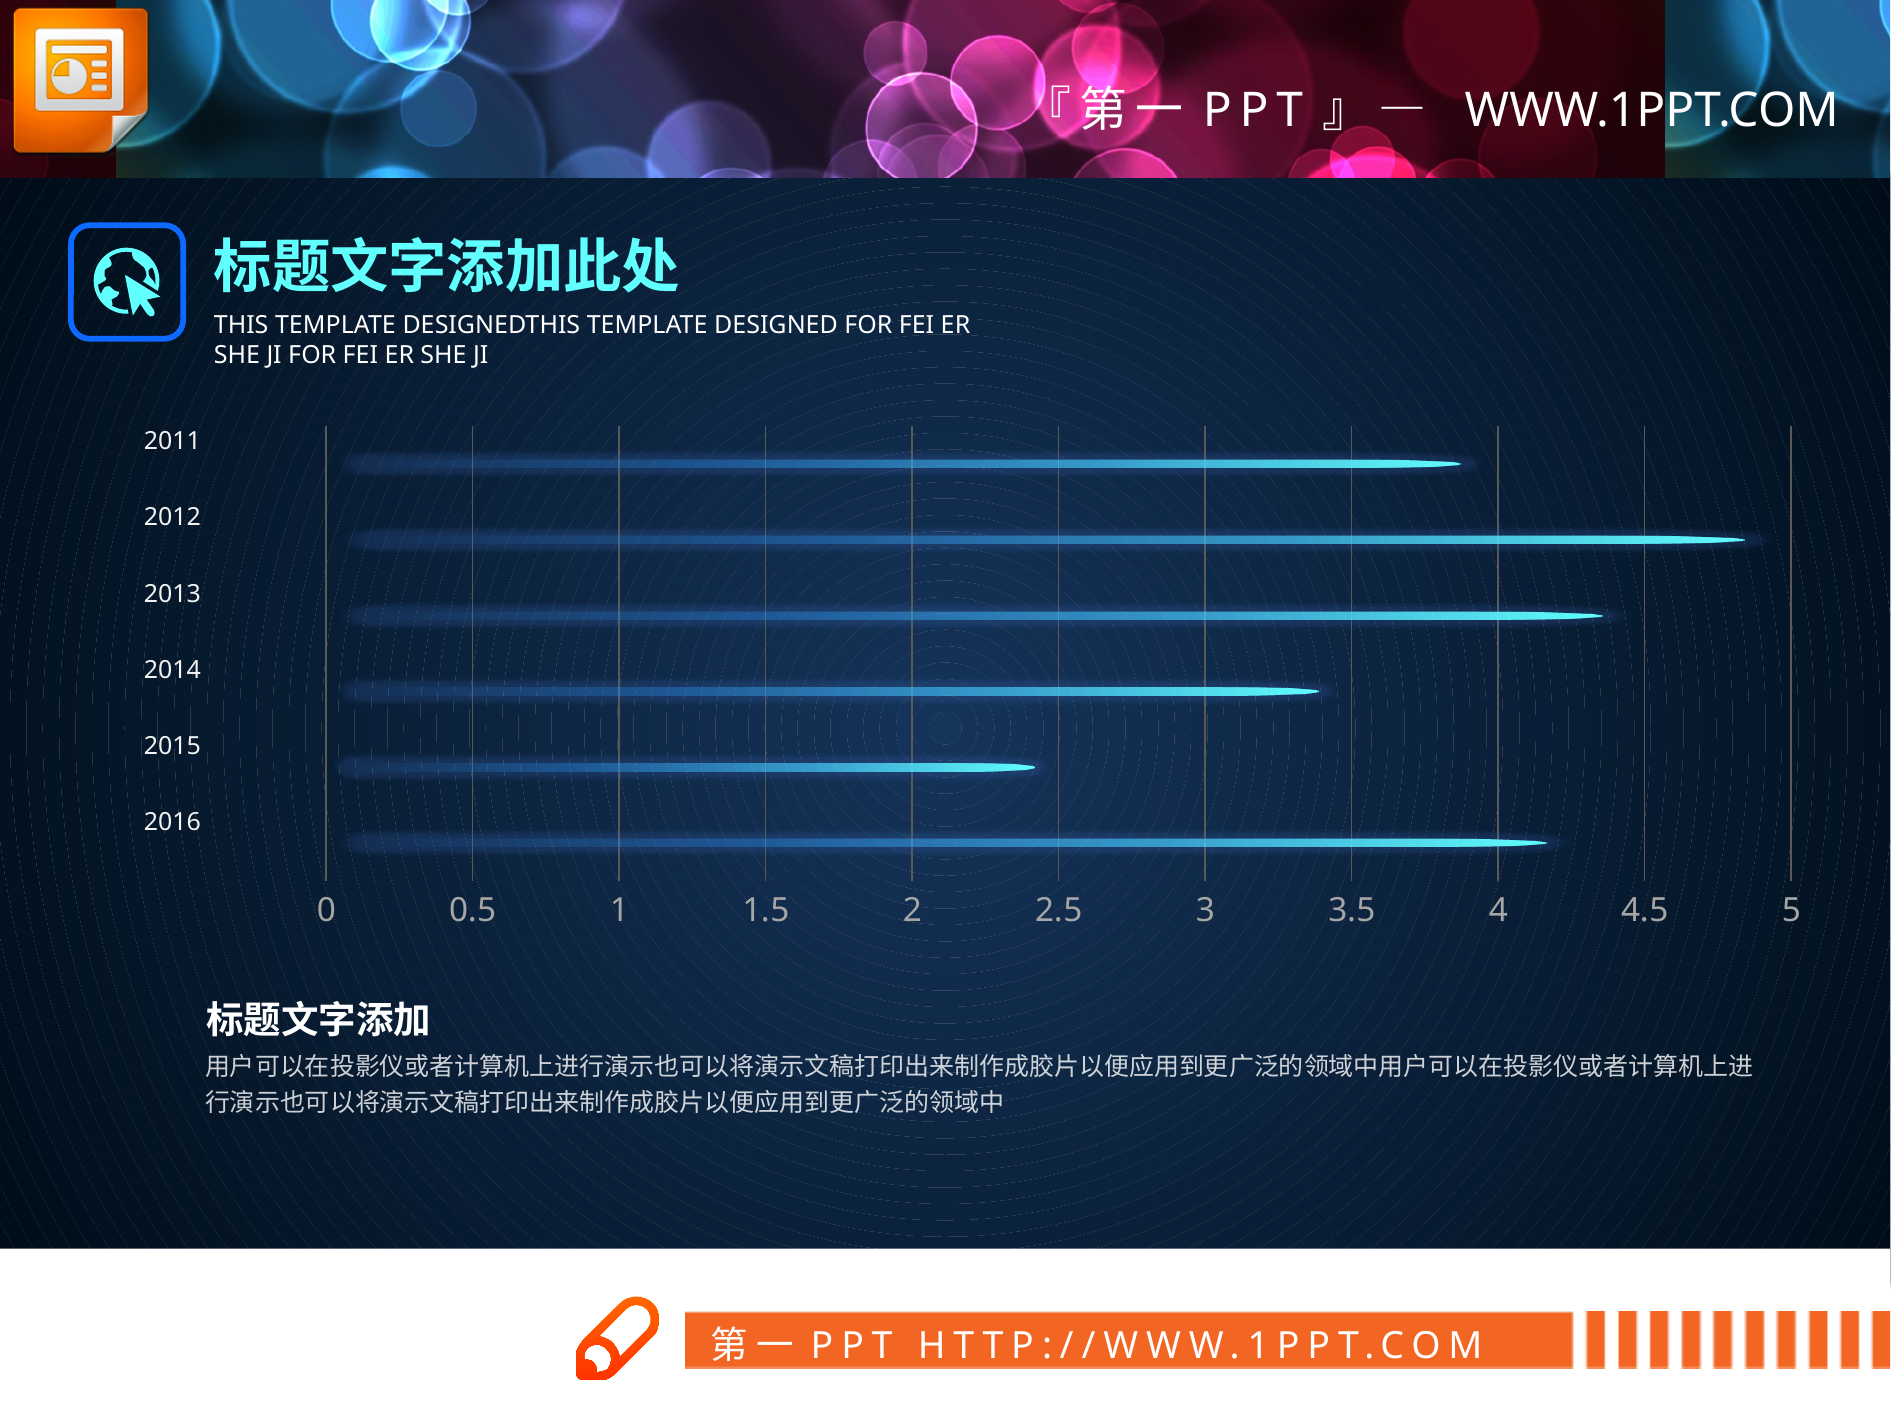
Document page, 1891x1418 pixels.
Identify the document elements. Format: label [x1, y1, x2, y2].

picture [685, 1311, 1891, 1369]
text_box [70, 221, 1000, 348]
text_box [128, 402, 1872, 936]
picture [0, 0, 1891, 178]
text_box [190, 979, 1782, 1123]
